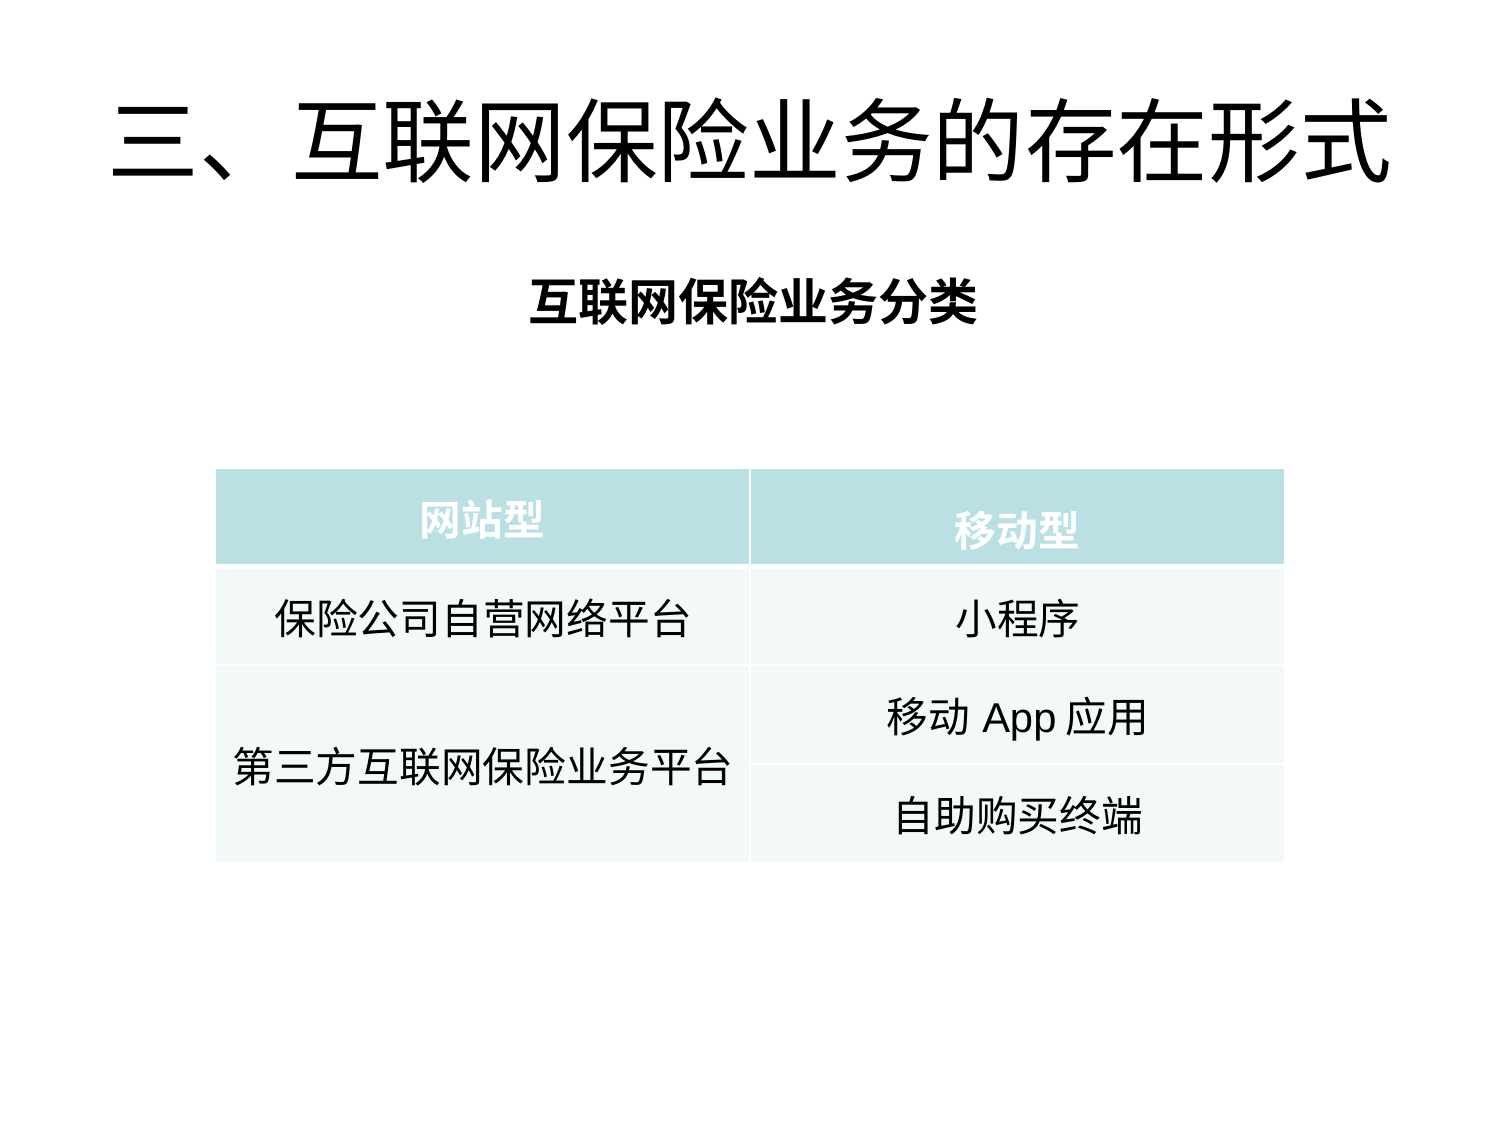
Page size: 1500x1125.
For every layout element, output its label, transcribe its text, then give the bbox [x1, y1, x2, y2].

table_cell 第三方互联网保险业务平台 [216, 666, 749, 862]
title 三、互联网保险业务的存在形式 [75, 45, 1425, 233]
table_header 网站型 [216, 469, 749, 564]
list 互联网保险业务分类 [513, 262, 1425, 327]
table_cell 移动App应用 [751, 666, 1284, 763]
table_header 移动型 [751, 469, 1284, 564]
table_cell 小程序 [751, 569, 1284, 664]
table_cell 保险公司自营网络平台 [216, 569, 749, 664]
table_cell 自助购买终端 [751, 765, 1284, 862]
